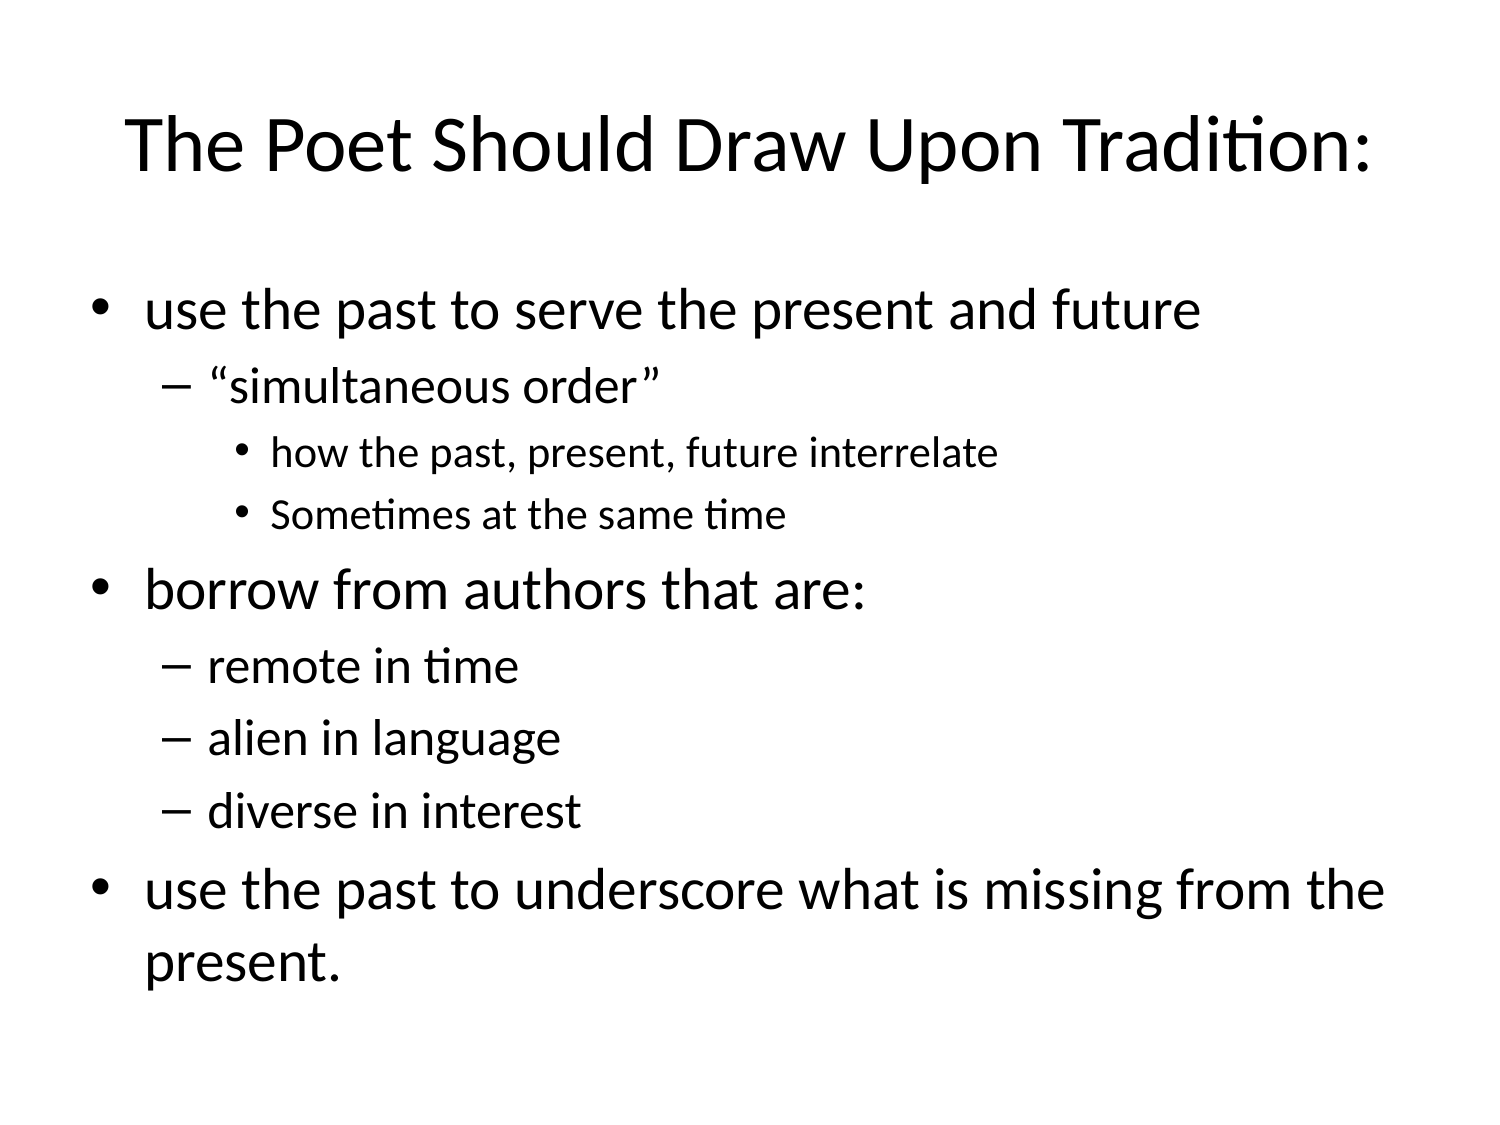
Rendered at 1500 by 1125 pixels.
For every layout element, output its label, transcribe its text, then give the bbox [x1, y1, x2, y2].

title The Poet Should Draw Upon Tradition: [75, 45, 1425, 233]
list use the past to serve the present and future “simultaneous order” how the past, present, future interrelate Sometimes at the same time borrow from authors that are: remote in time alien in language diverse in interest use the past to underscore what is missing from the present. [75, 262, 1425, 1005]
